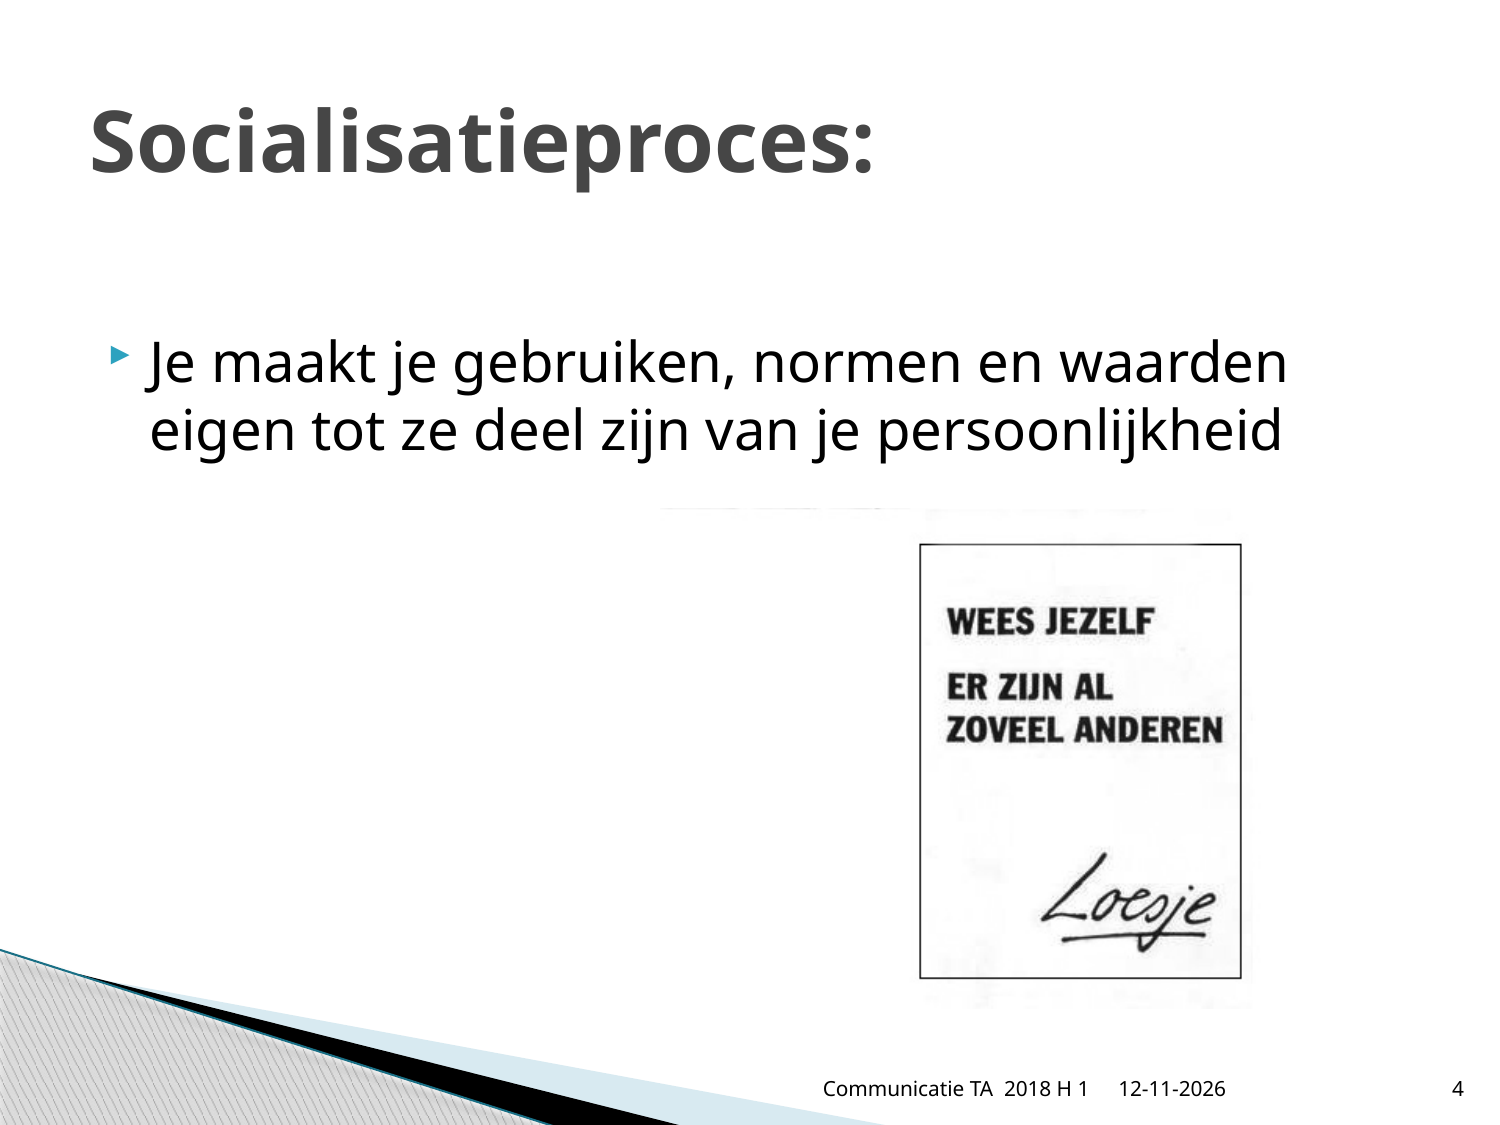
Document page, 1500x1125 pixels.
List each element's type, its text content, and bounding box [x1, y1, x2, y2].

slide_number 4 [1418, 1051, 1479, 1112]
list Je maakt je gebruiken, normen en waarden eigen tot ze deel zijn van je persoonlijkheid [75, 243, 1425, 986]
picture [660, 508, 1500, 1009]
title Socialisatieproces: [75, 45, 1425, 233]
footer Communicatie TA 2018 H 1 [718, 1051, 1105, 1112]
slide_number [1105, 1051, 1418, 1112]
